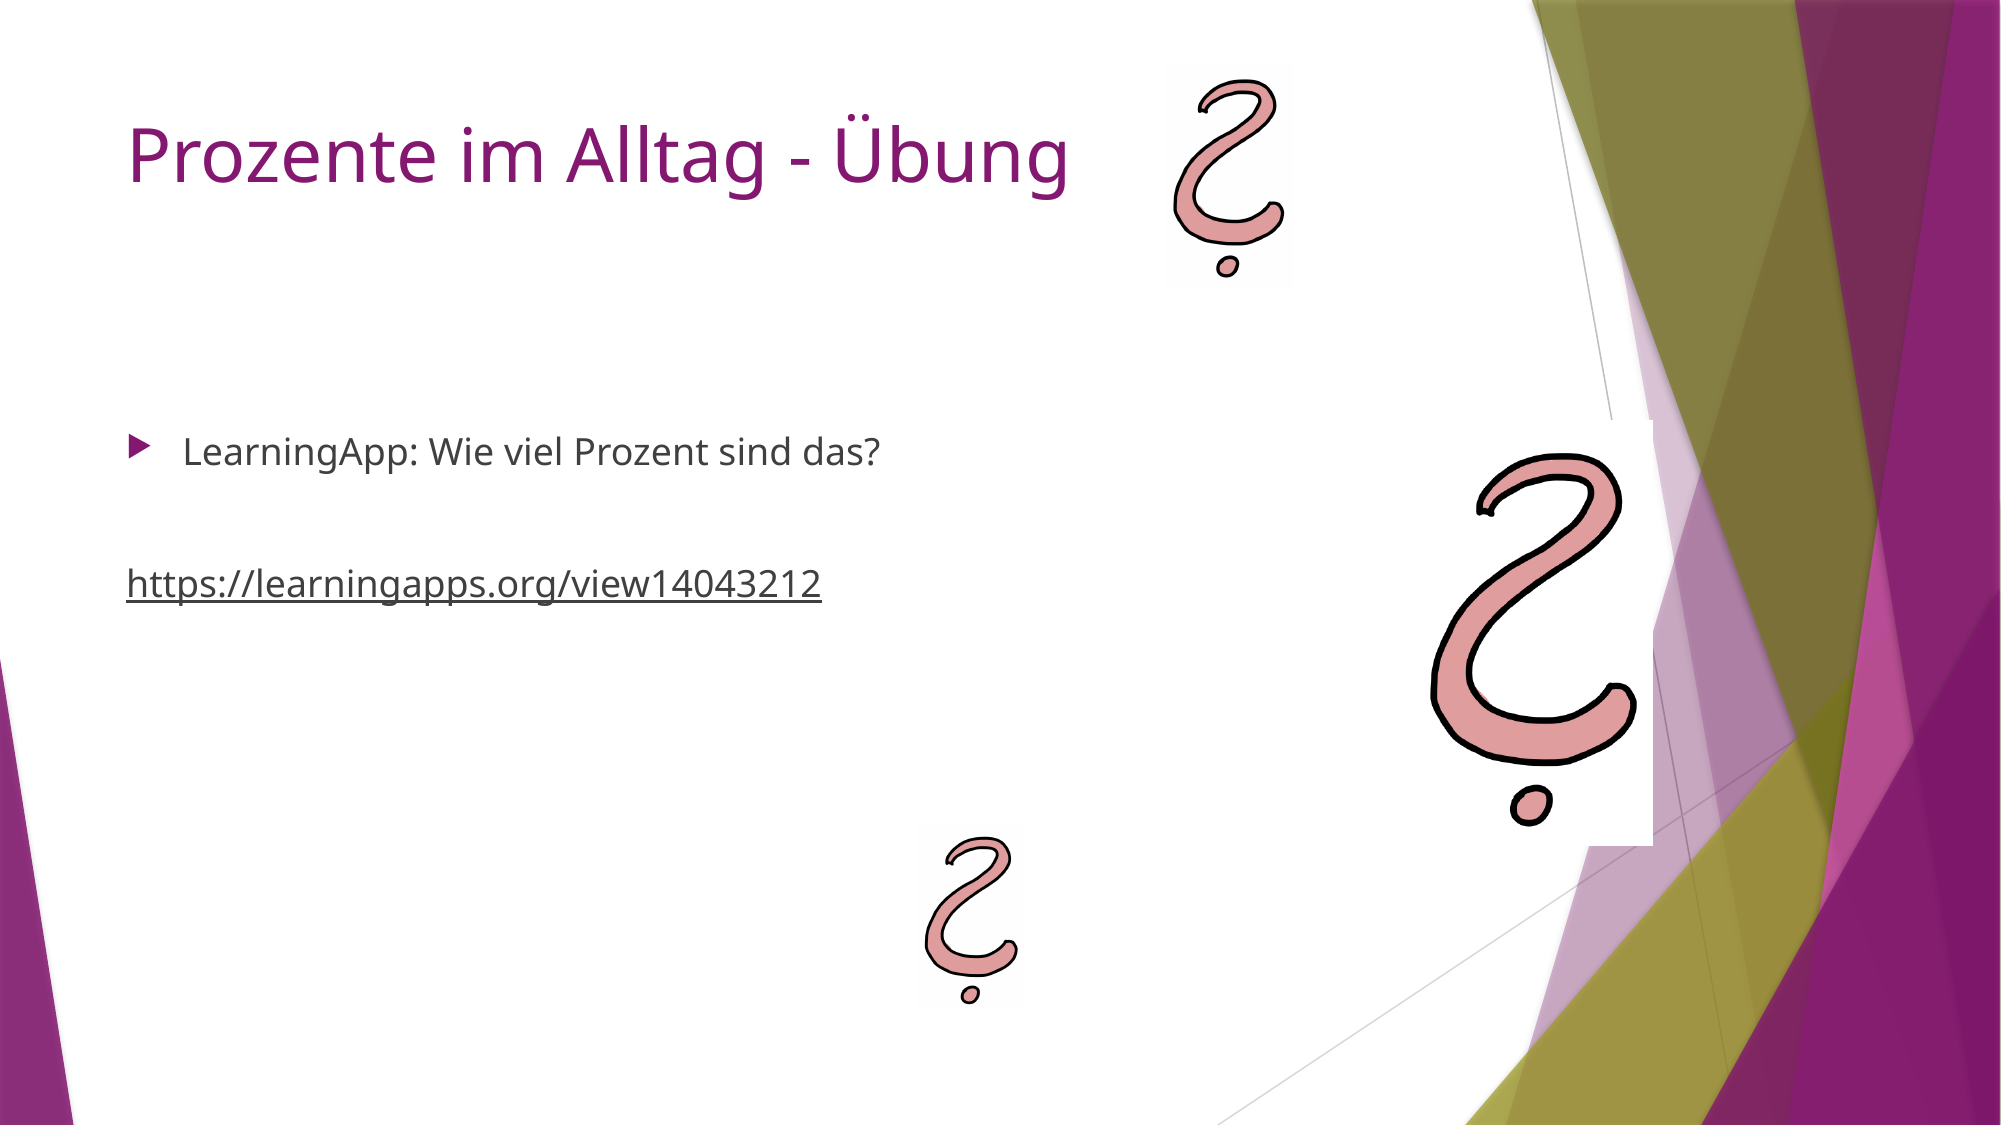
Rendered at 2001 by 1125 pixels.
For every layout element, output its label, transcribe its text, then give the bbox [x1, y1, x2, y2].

title Prozente im Alltag - Übung [111, 99, 1522, 317]
picture [1164, 61, 1293, 289]
list LearningApp: Wie viel Prozent sind das? https://learningapps.org/view14043212 [111, 354, 1522, 992]
picture [916, 821, 1025, 1013]
picture [1412, 420, 1654, 847]
